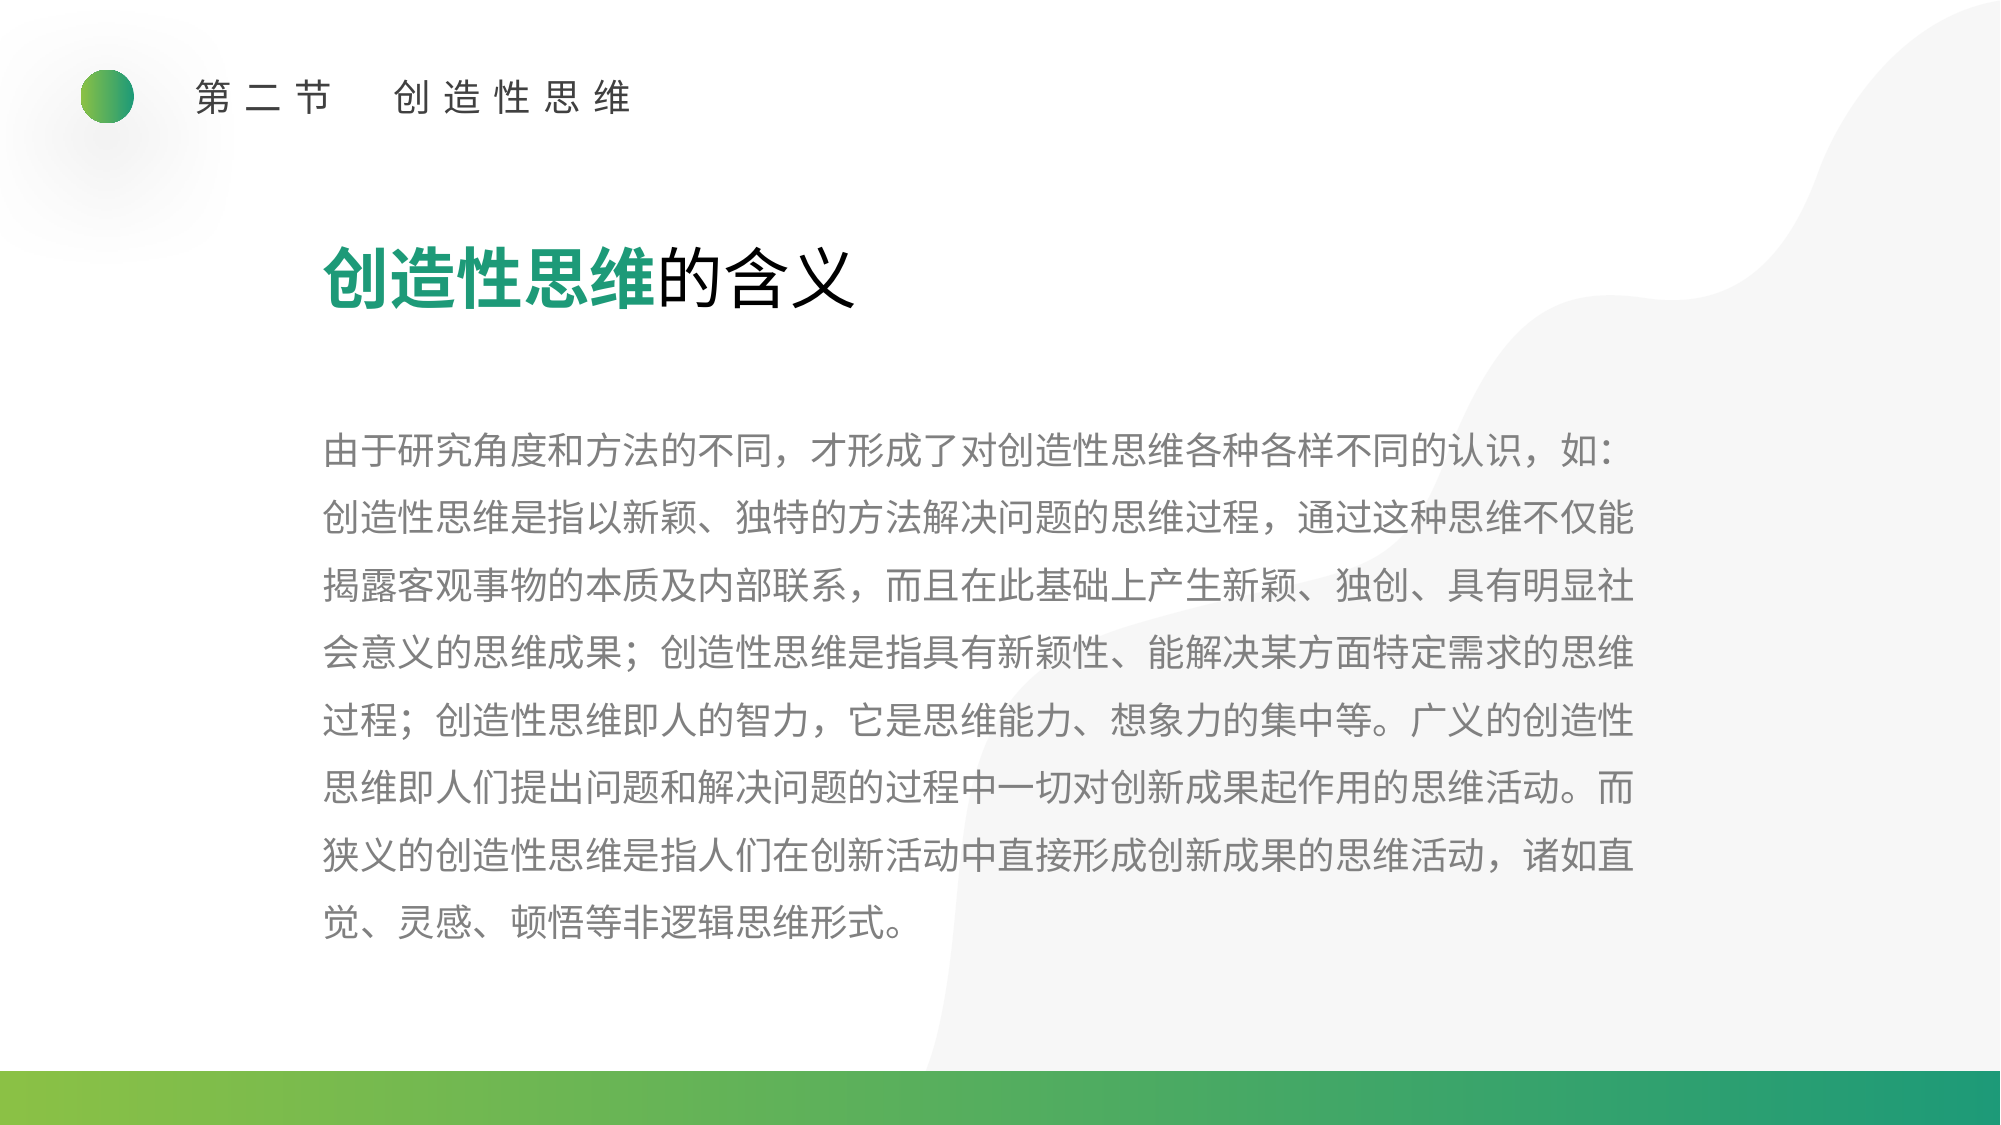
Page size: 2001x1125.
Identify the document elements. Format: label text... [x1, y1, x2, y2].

text_box 创造性思维的含义 [308, 229, 872, 325]
text_box 由于研究角度和方法的不同，才形成了对创造性思维各种各样不同的认识，如：创造性思维是指以新颖、独特的方法解决问题的思维过程，通过这种思维不仅能揭露客观事物的本质及内部联系，而且在此基础上产生新颖、独创、具有明显社会意义的思维成果；创造性思维是指具有新颖性、能解决某方面特定需求的思维过程；创造性思维即人的智力，它是思维能力、想象力的集中等。广义的创造性思维即人们提出问题和解决问题的过程中一切对创新成果起作用的思维活动。而狭义的创造性思维是指人们在创新活动中直接形成创新成果的思维活动，诸如直觉、灵感、顿悟等非逻辑思维形式。 [307, 396, 1671, 952]
text_box 第二节 创造性思维 [179, 66, 867, 127]
